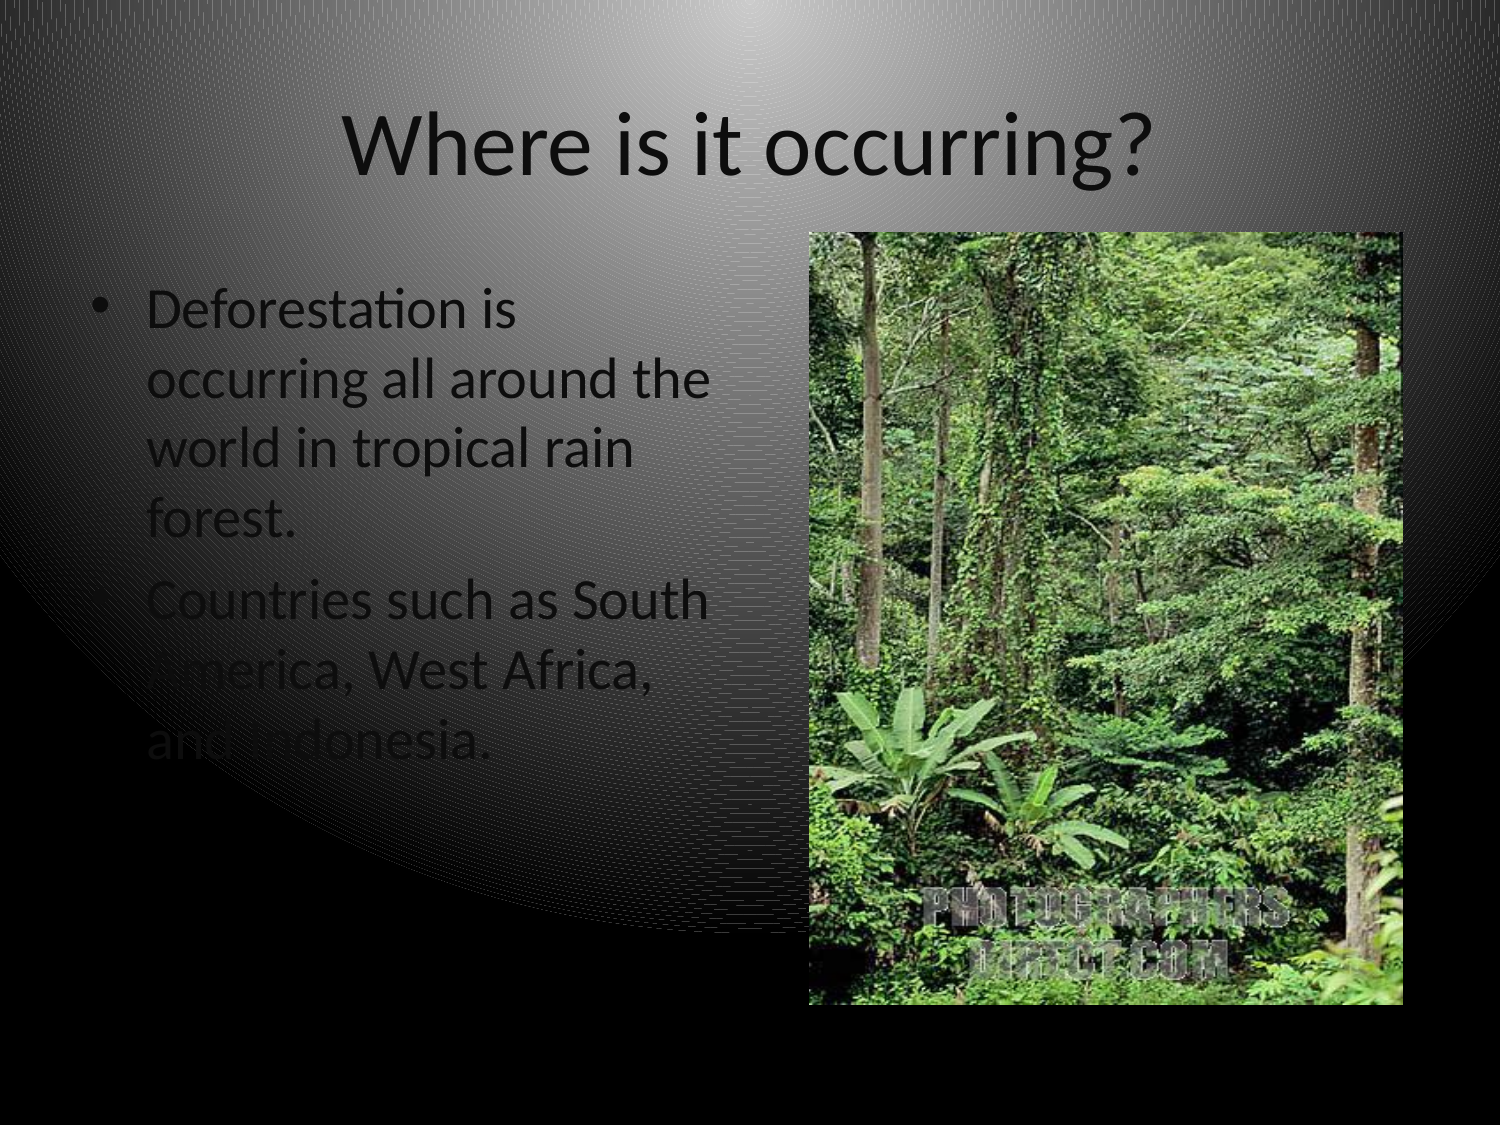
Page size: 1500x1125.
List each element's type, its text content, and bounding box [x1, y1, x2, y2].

title Where is it occurring? [74, 44, 1426, 233]
list Deforestation is occurring all around the world in tropical rain forest. Countries such as South America, West Africa, and Indonesia. [74, 262, 707, 1006]
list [712, 232, 1500, 1006]
